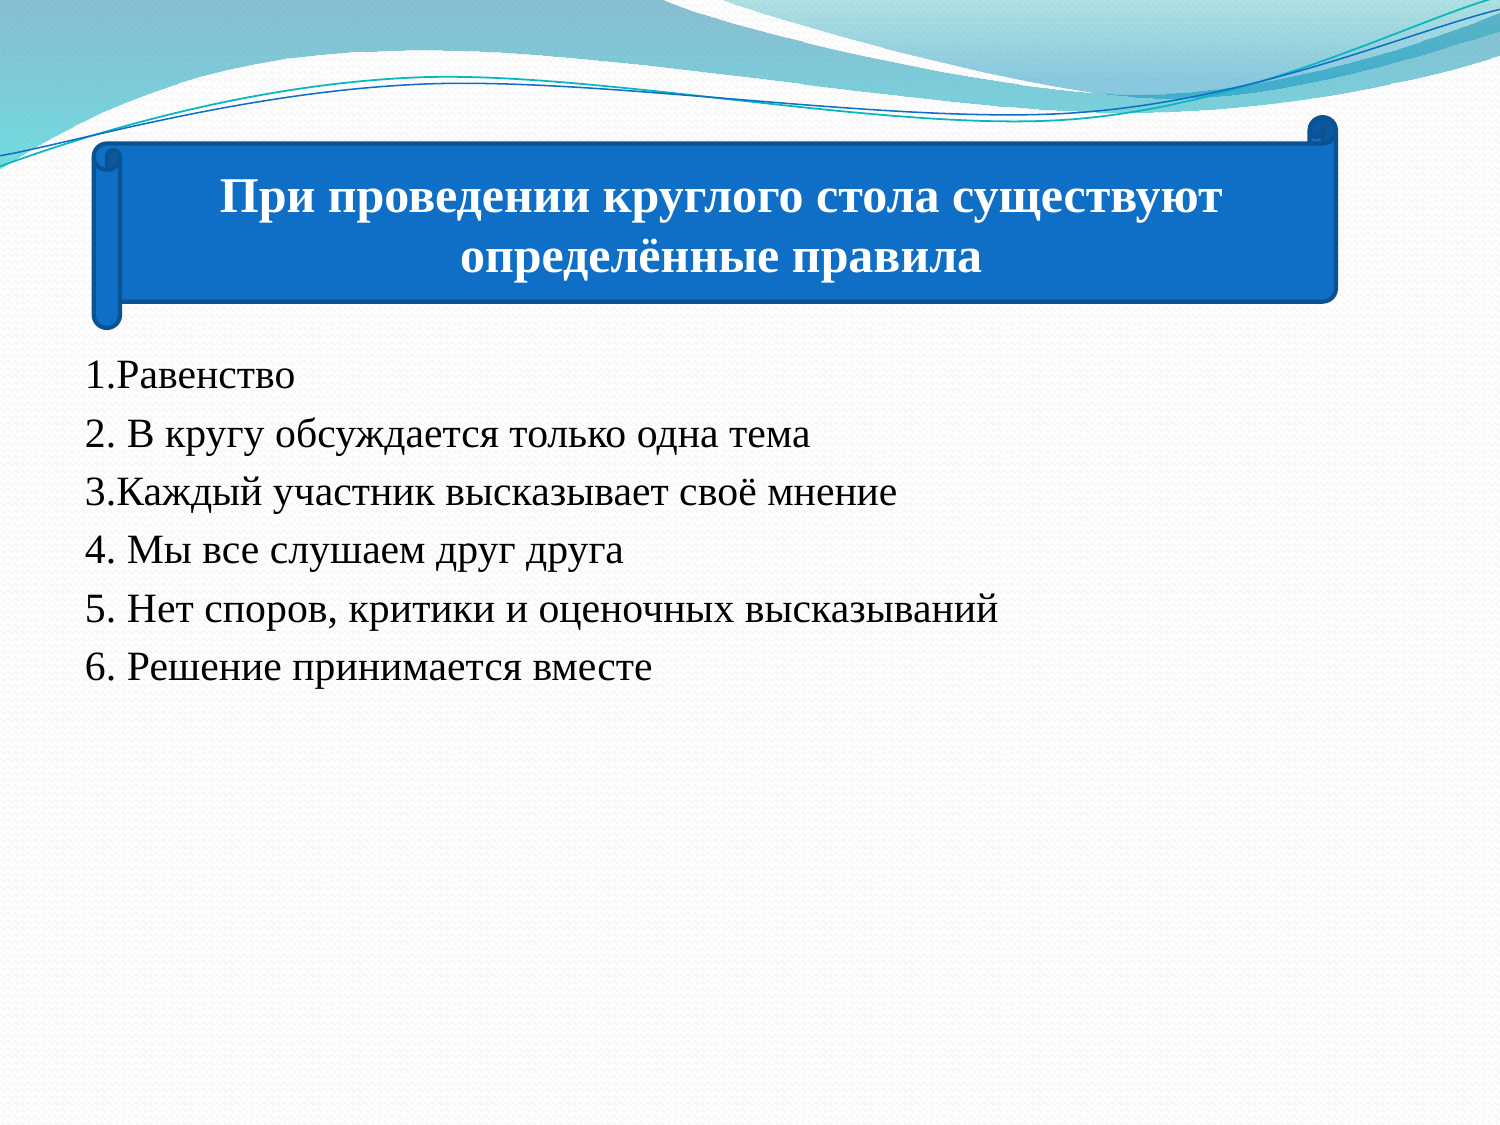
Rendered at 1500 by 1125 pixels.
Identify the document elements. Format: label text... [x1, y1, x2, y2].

list 1.Равенство 2. В кругу обсуждается только одна тема 3.Каждый участник высказывает своё мнение 4. Мы все слушаем друг друга 5. Нет споров, критики и оценочных высказываний 6. Решение принимается вместе [70, 339, 1421, 1025]
text_box При проведении круглого стола существуют определённые правила [91, 115, 1339, 331]
